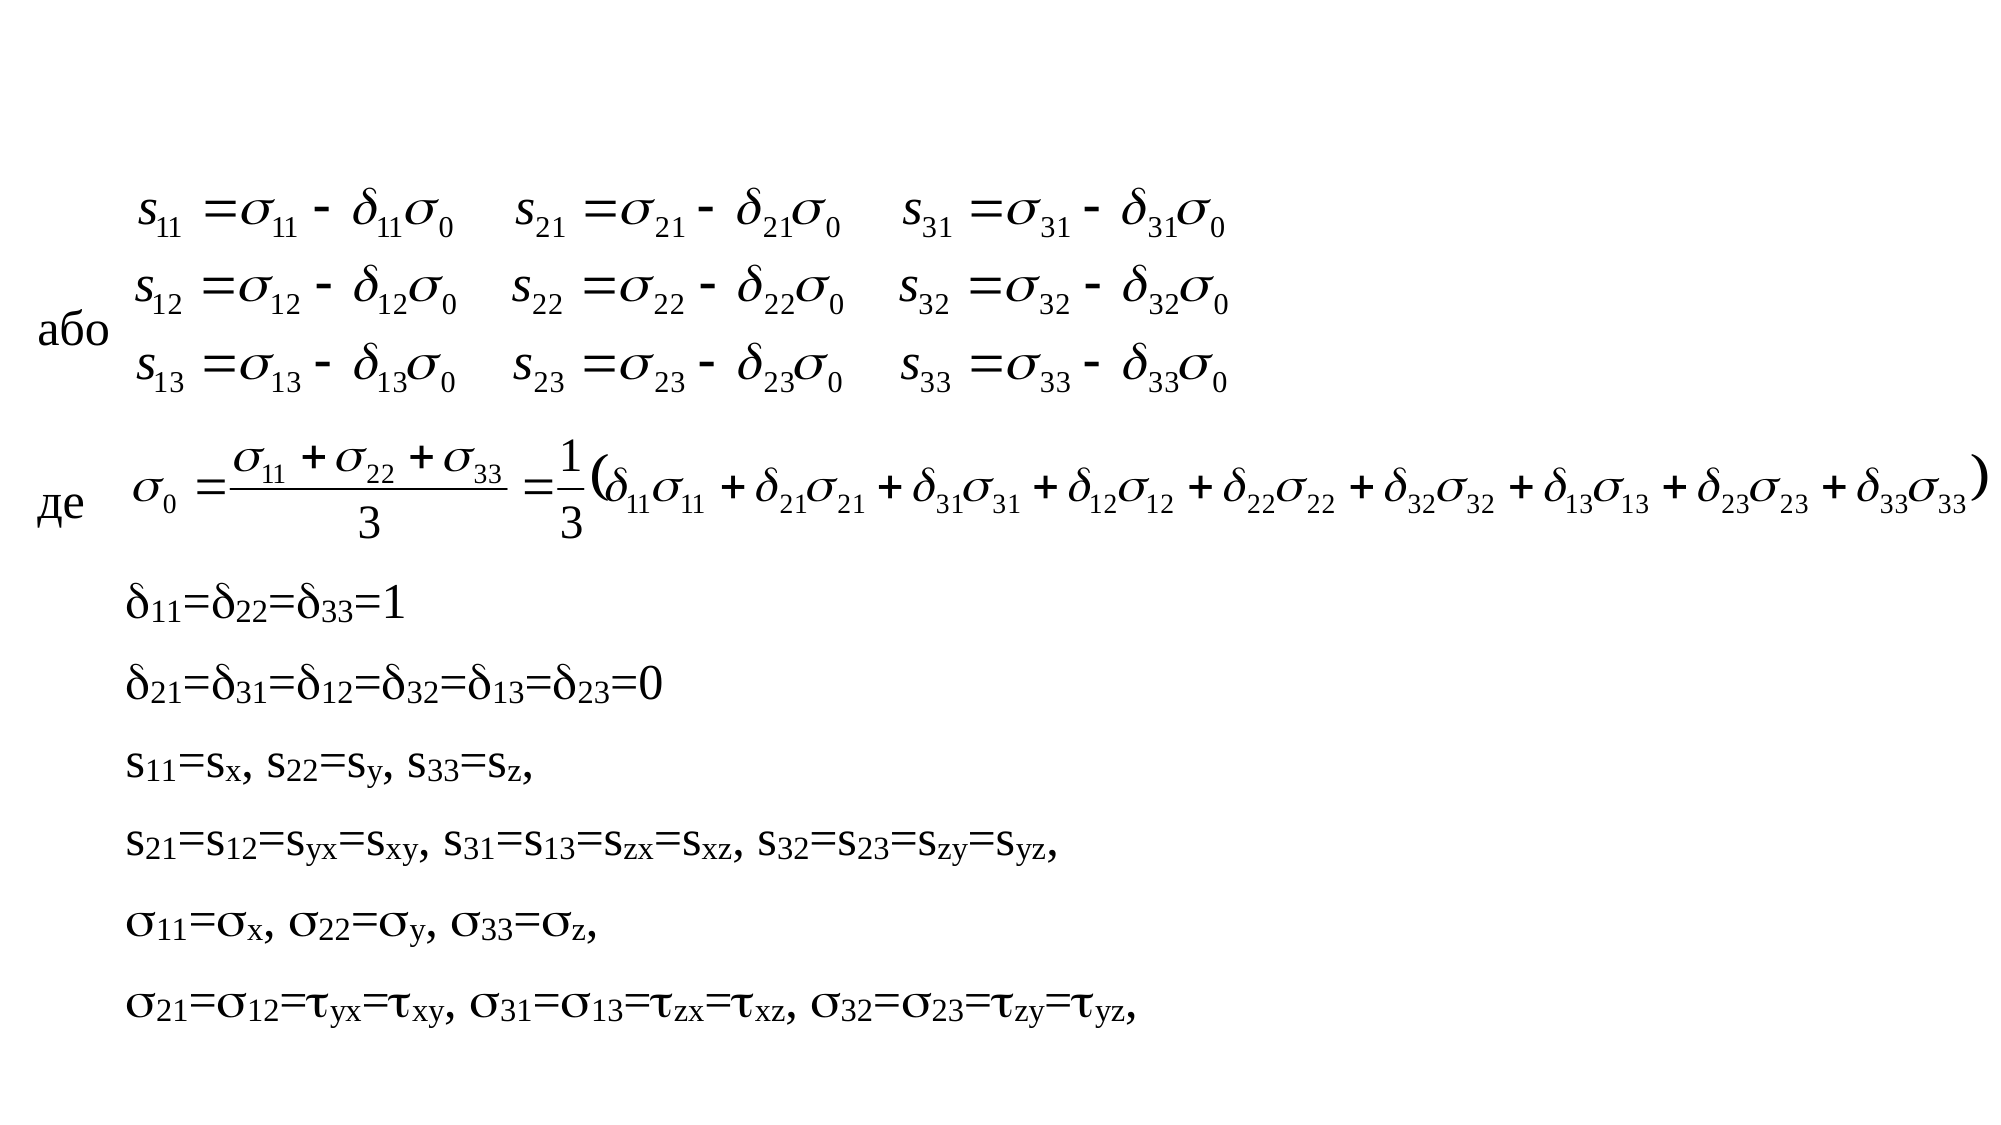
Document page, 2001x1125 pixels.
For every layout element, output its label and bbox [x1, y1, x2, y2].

text_box [37, 17, 2000, 1106]
